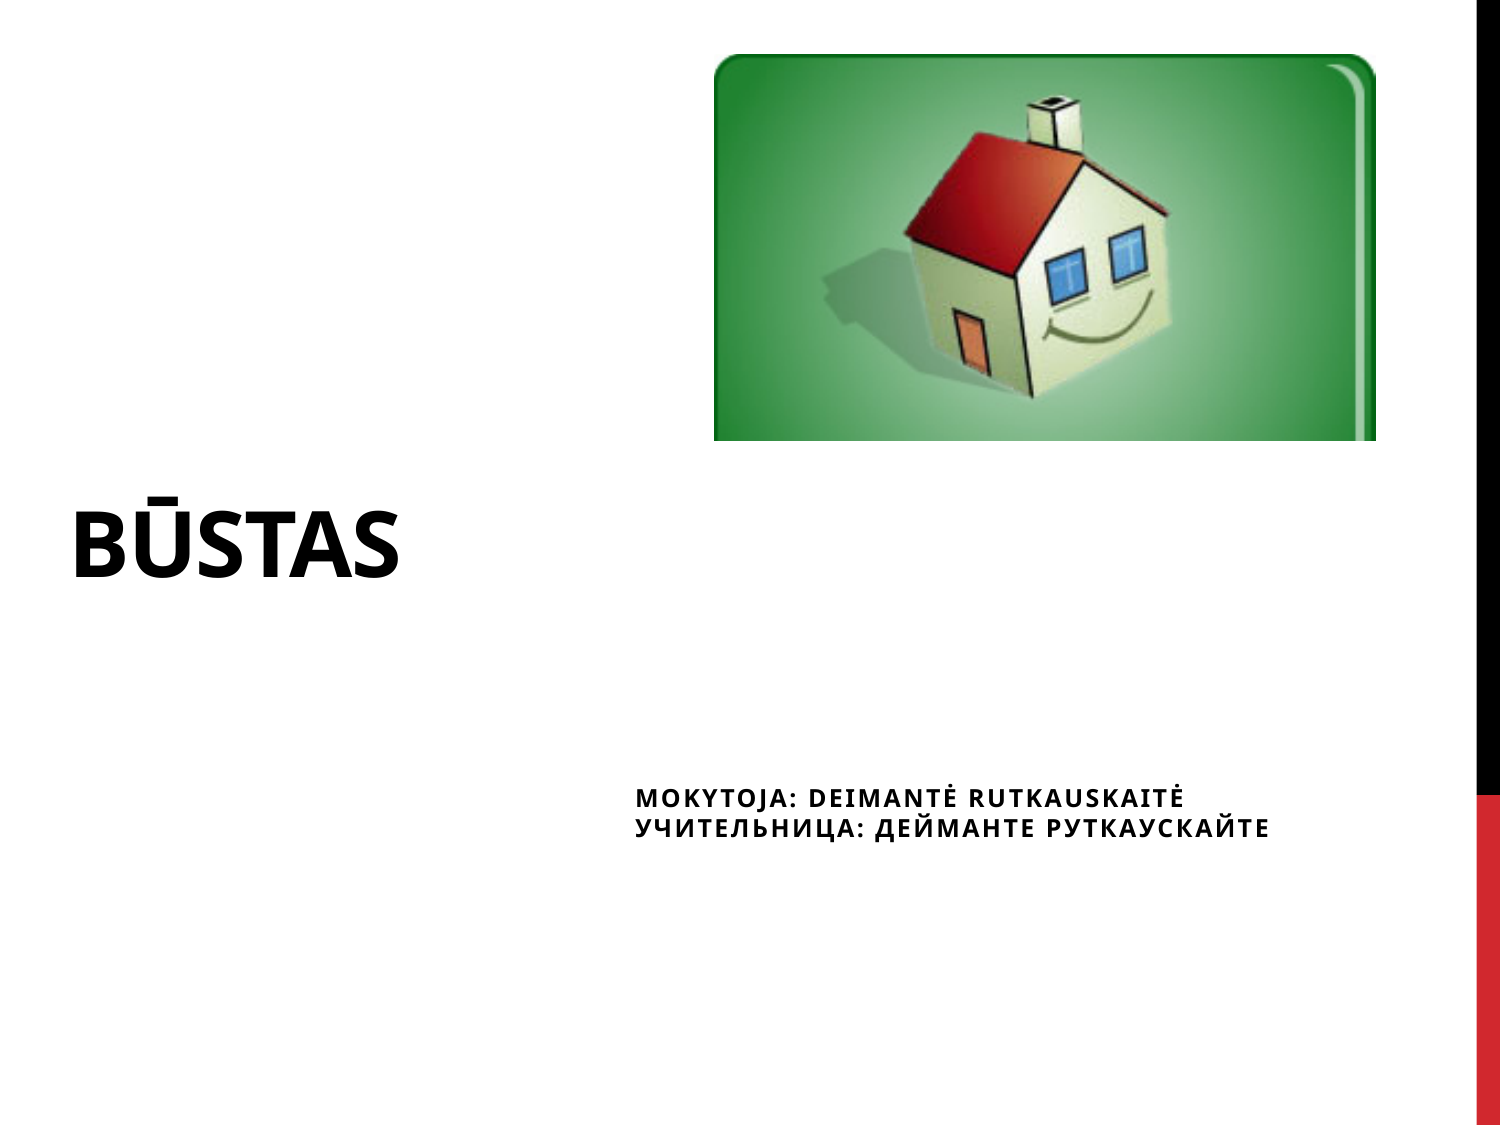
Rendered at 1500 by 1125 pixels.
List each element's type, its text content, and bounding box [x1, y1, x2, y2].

subtitle Mokytoja: Deimantė Rutkauskaitė Учительница: Дейманте Руткаускайте [620, 775, 1376, 913]
title BŪSTAS [53, 420, 739, 662]
picture [714, 53, 1377, 441]
